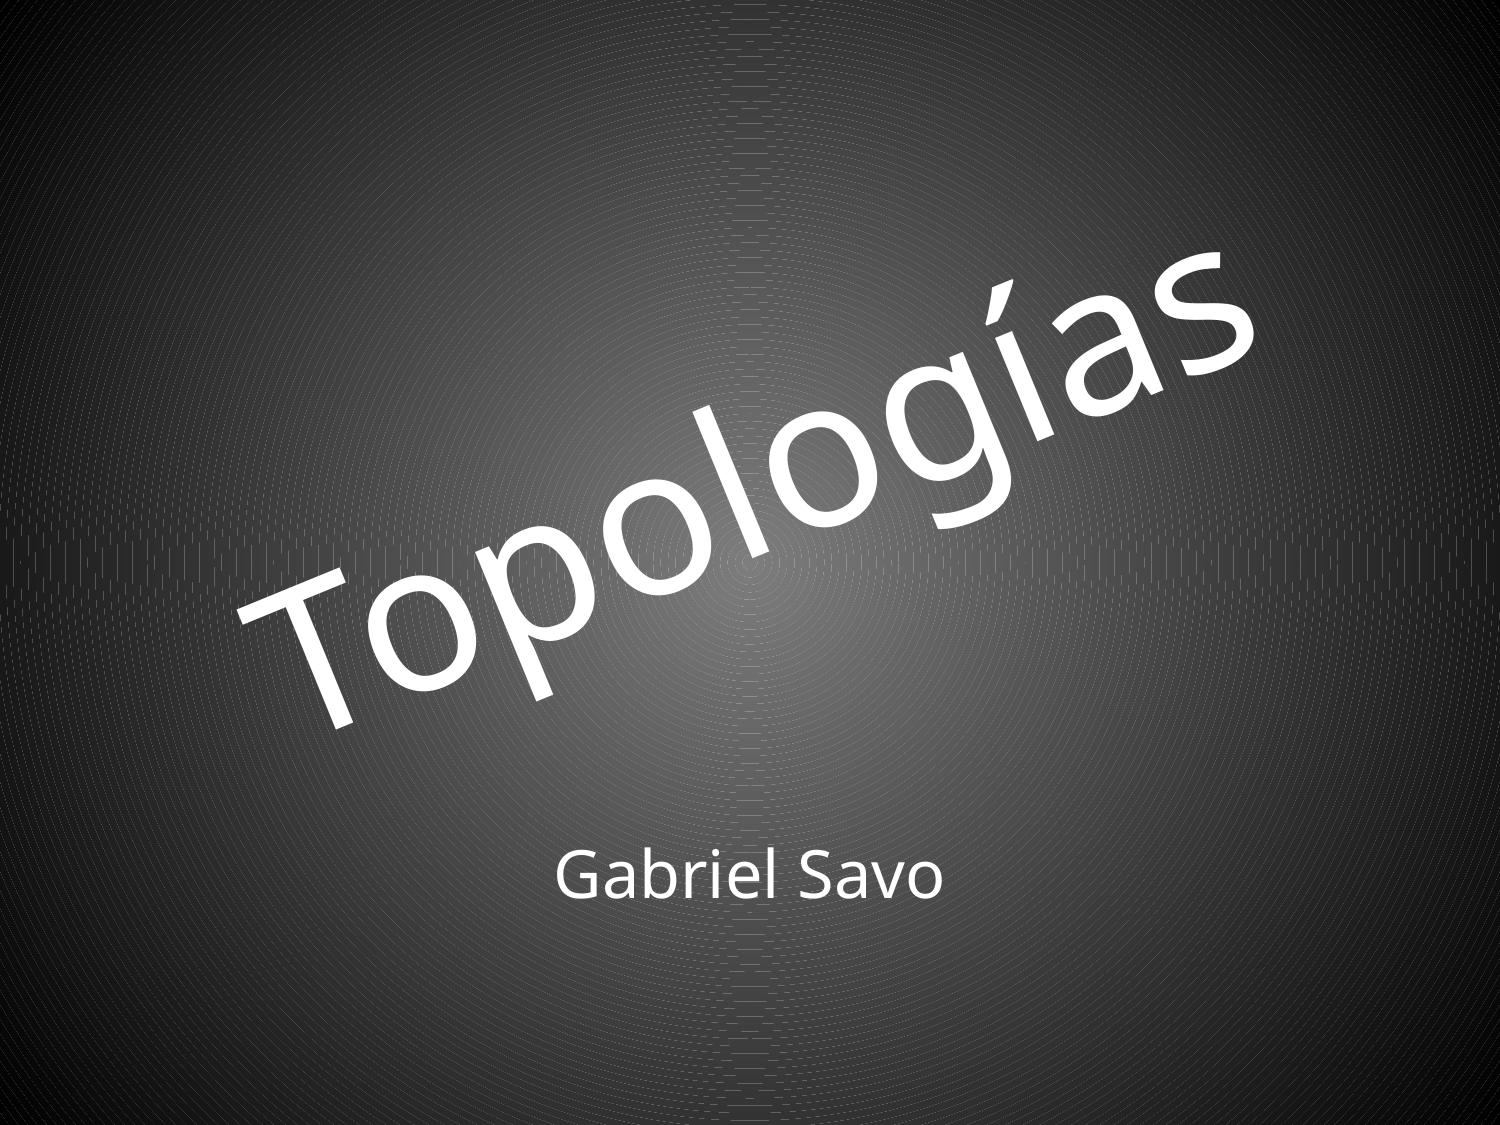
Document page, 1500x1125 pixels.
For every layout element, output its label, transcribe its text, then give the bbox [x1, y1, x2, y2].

title Topologías [114, 116, 1386, 824]
subtitle Gabriel Savo [225, 637, 1275, 925]
